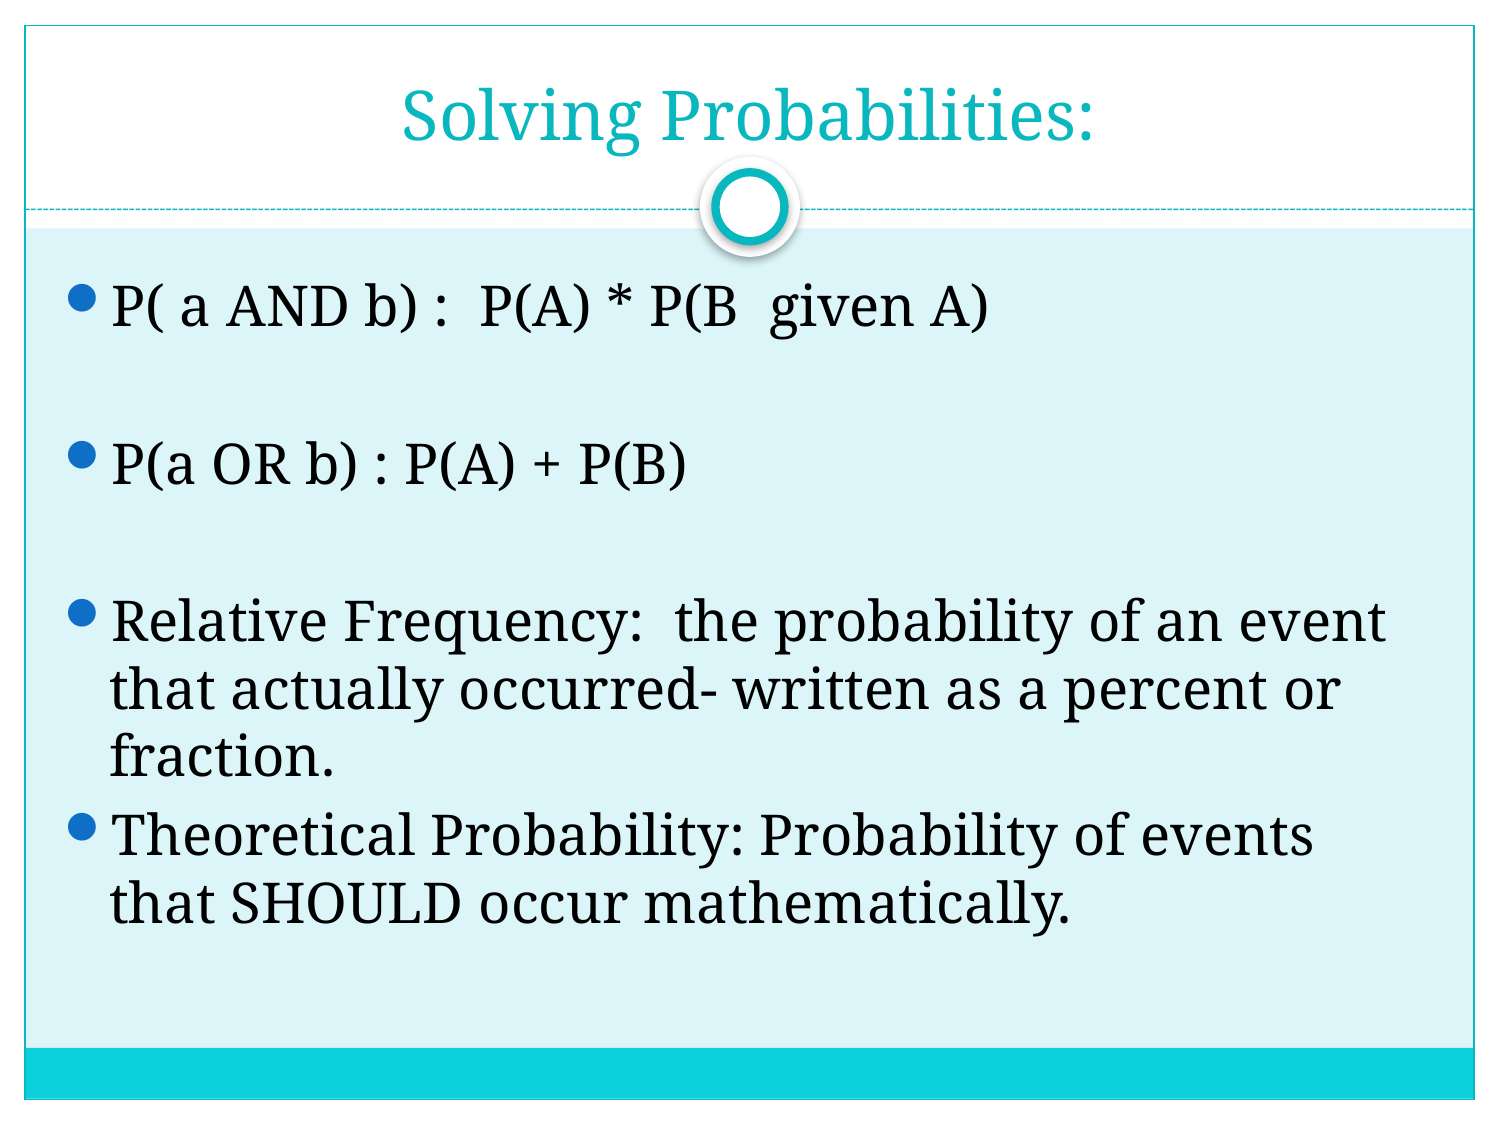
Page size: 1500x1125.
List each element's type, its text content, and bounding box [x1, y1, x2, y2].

list P( a AND b) : P(A) * P(B given A) P(a OR b) : P(A) + P(B) Relative Frequency: the probability of an event that actually occurred- written as a percent or fraction. Theoretical Probability: Probability of events that SHOULD occur mathematically. [49, 262, 1445, 1100]
title Solving Probabilities: [49, 37, 1450, 162]
